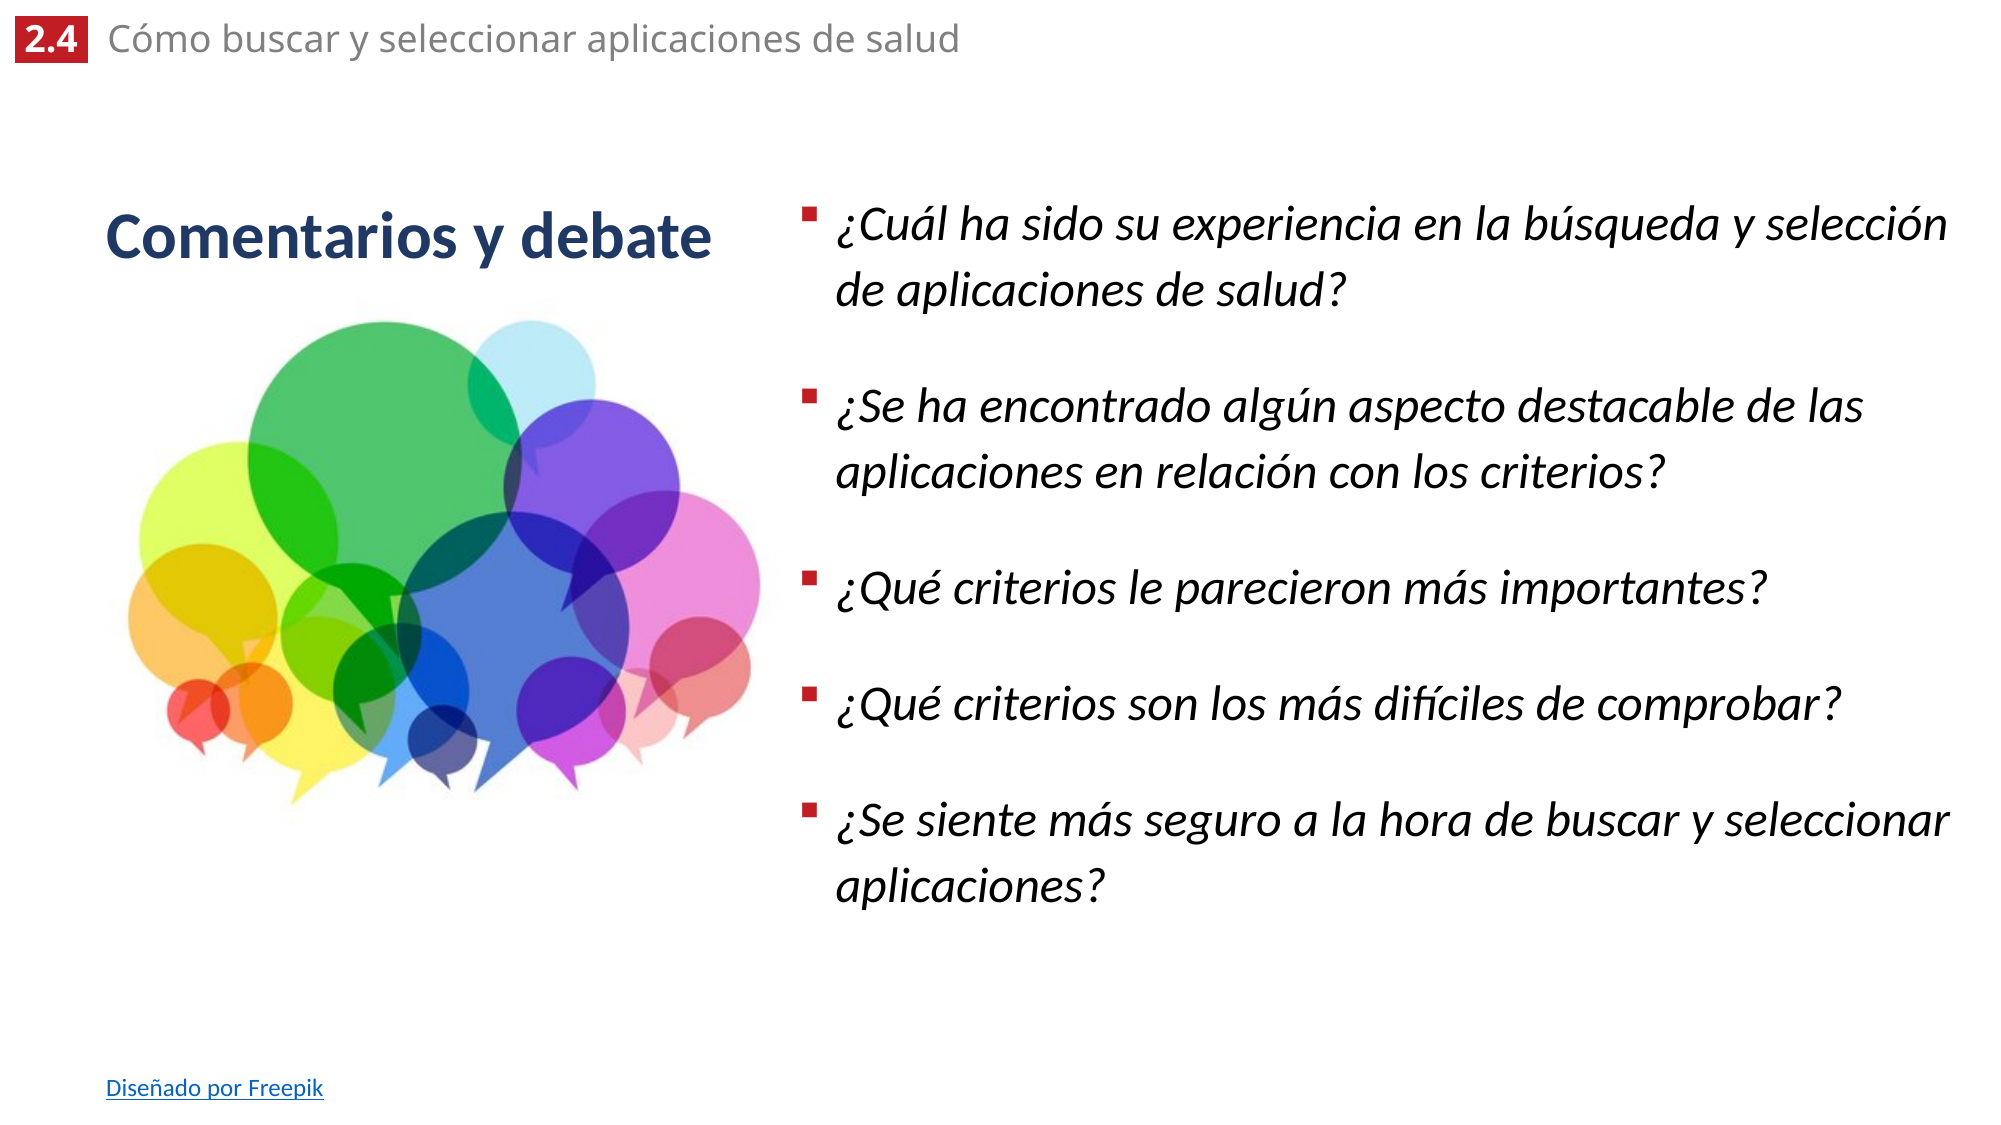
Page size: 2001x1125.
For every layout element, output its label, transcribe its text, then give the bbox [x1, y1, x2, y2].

list ¿Cuál ha sido su experiencia en la búsqueda y selección de aplicaciones de salud? ¿Se ha encontrado algún aspecto destacable de las aplicaciones en relación con los criterios? ¿Qué criterios le parecieron más importantes? ¿Qué criterios son los más difíciles de comprobar? ¿Se siente más seguro a la hora de buscar y seleccionar aplicaciones? [783, 177, 1971, 946]
title Comentarios y debate [91, 177, 783, 296]
text_box Diseñado por Freepik [91, 1064, 1102, 1110]
picture [91, 296, 784, 829]
